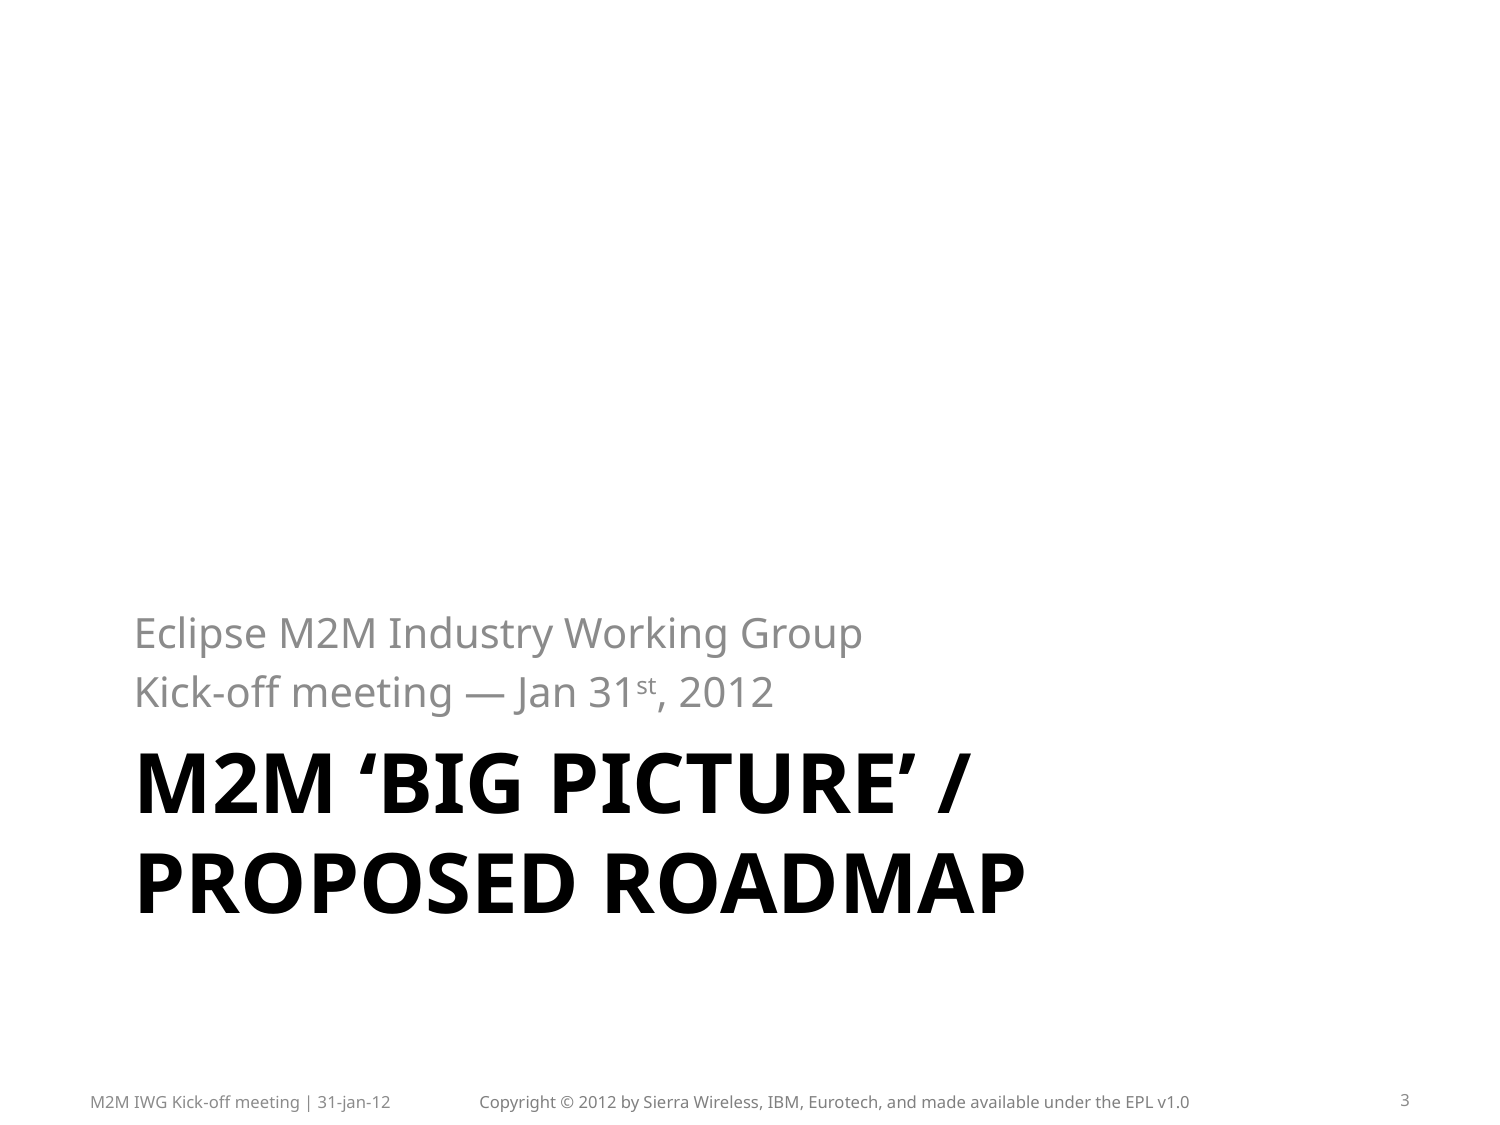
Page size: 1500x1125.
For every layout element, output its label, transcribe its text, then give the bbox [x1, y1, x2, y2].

slide_number 3 [1288, 1083, 1425, 1121]
title M2M ‘big picture’ / Proposed roadmap [118, 724, 1394, 947]
footer Copyright © 2012 by Sierra Wireless, IBM, Eurotech, and made available under the EPL v1.0 [464, 1083, 1262, 1121]
list Eclipse M2M Industry Working Group Kick-off meeting — Jan 31st, 2012 [118, 476, 1394, 724]
slide_number M2M IWG Kick-off meeting | 31-jan-12 [75, 1083, 453, 1121]
